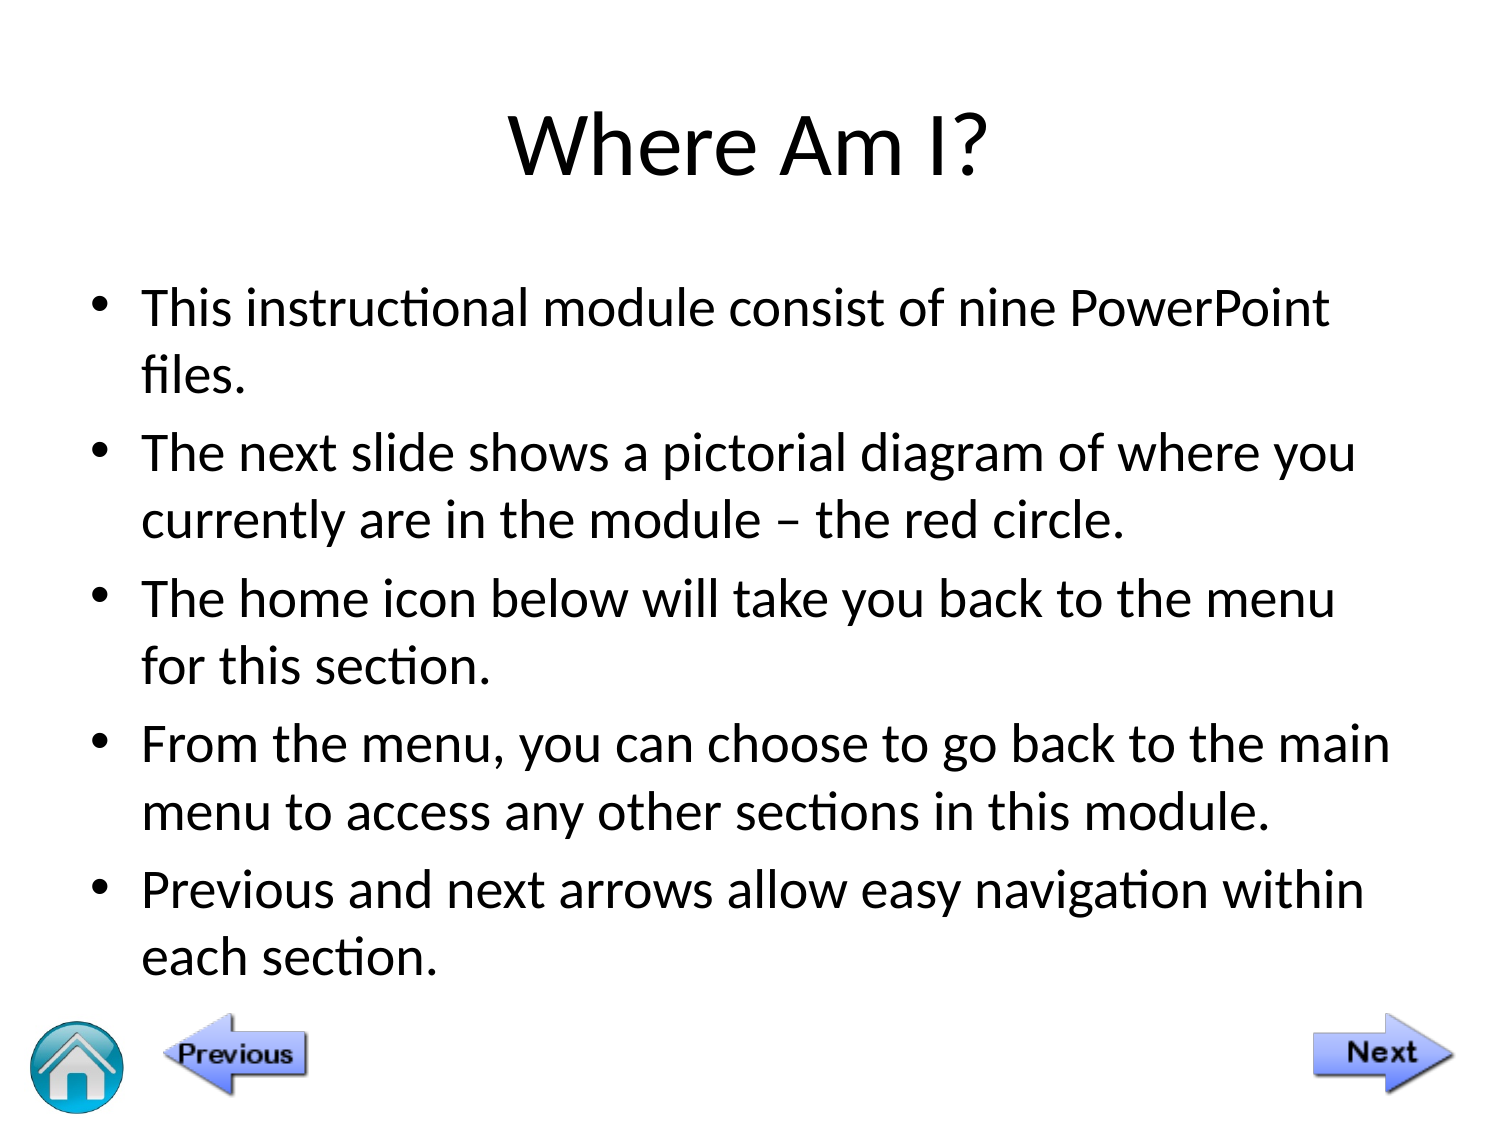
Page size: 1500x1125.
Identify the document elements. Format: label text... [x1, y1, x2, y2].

picture [162, 1012, 313, 1102]
picture [24, 1014, 129, 1118]
picture [1312, 1012, 1460, 1100]
title Where Am I? [75, 45, 1425, 233]
list This instructional module consist of nine PowerPoint files. The next slide shows a pictorial diagram of where you currently are in the module – the red circle. The home icon below will take you back to the menu for this section. From the menu, you can choose to go back to the main menu to access any other sections in this module. Previous and next arrows allow easy navigation within each section. [75, 262, 1425, 1005]
